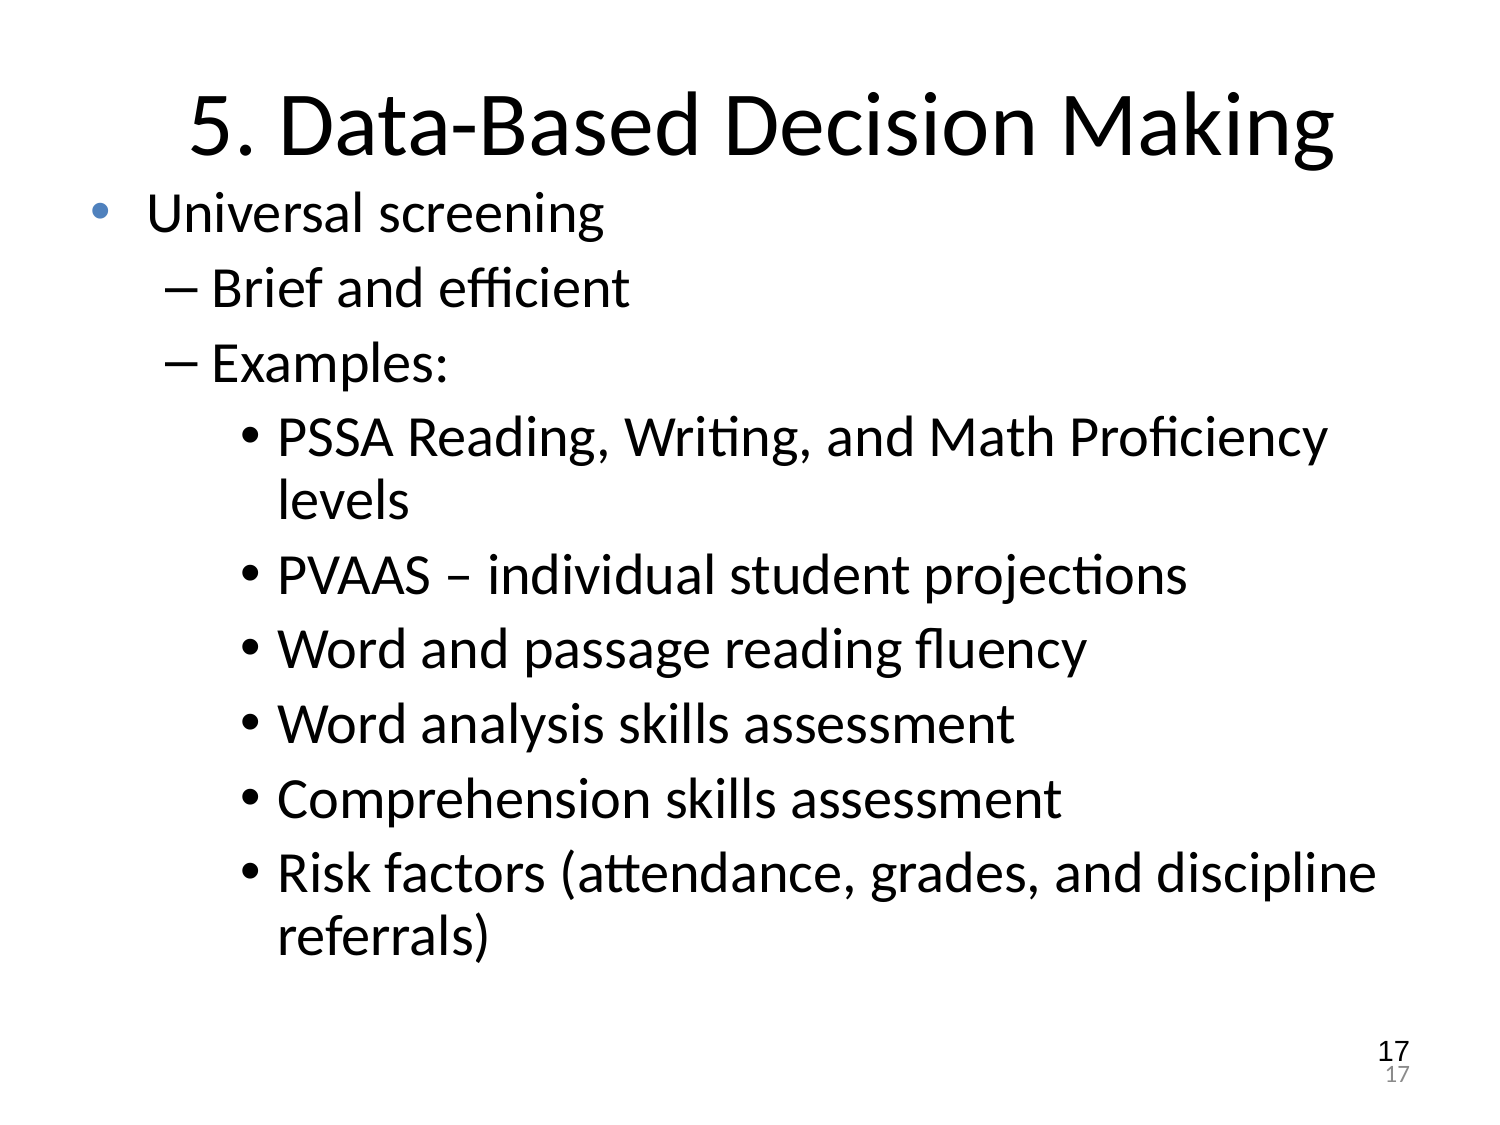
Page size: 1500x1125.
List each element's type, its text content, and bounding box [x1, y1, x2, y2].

list Universal screening Brief and efficient Examples: PSSA Reading, Writing, and Math Proficiency levels PVAAS – individual student projections Word and passage reading fluency Word analysis skills assessment Comprehension skills assessment Risk factors (attendance, grades, and discipline referrals) [75, 174, 1425, 1125]
title 5. Data-Based Decision Making [125, 24, 1400, 174]
text_box 17 [1074, 1024, 1425, 1103]
